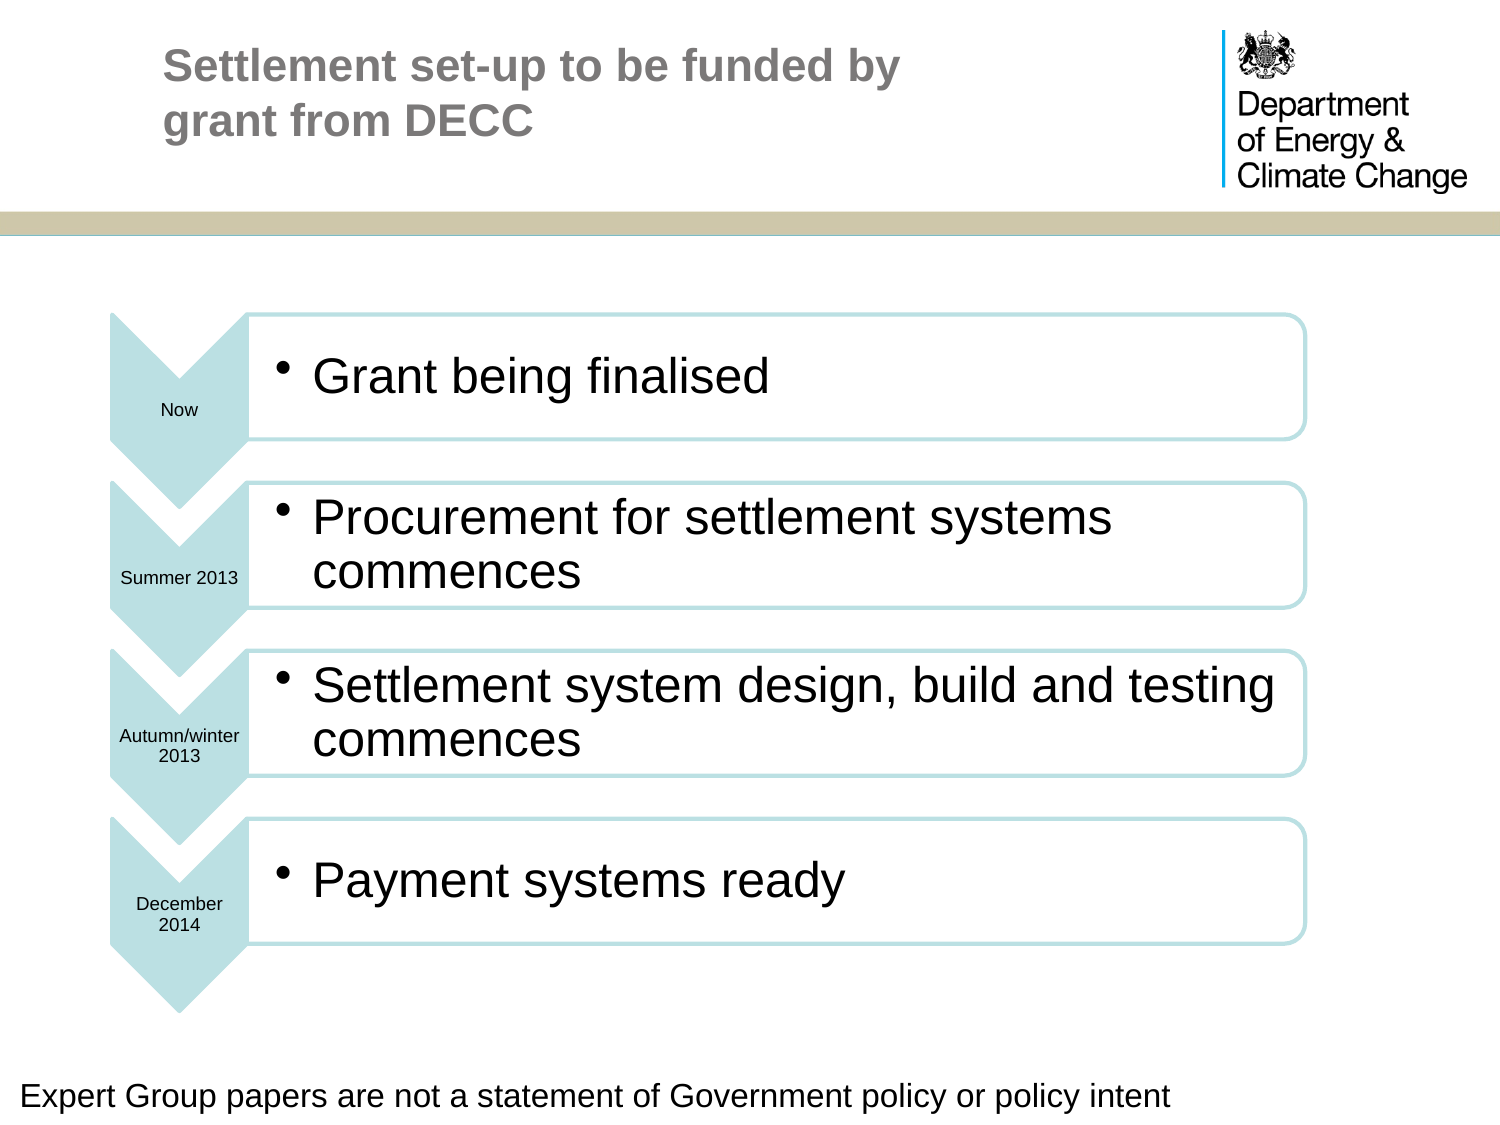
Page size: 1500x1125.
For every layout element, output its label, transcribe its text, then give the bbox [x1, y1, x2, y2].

title Settlement set-up to be funded by grant from DECC [147, 27, 1034, 112]
picture [1222, 30, 1467, 194]
text_box Expert Group papers are not a statement of Government policy or policy intent [4, 1067, 1500, 1122]
picture [0, 208, 1500, 236]
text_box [111, 314, 1306, 1012]
